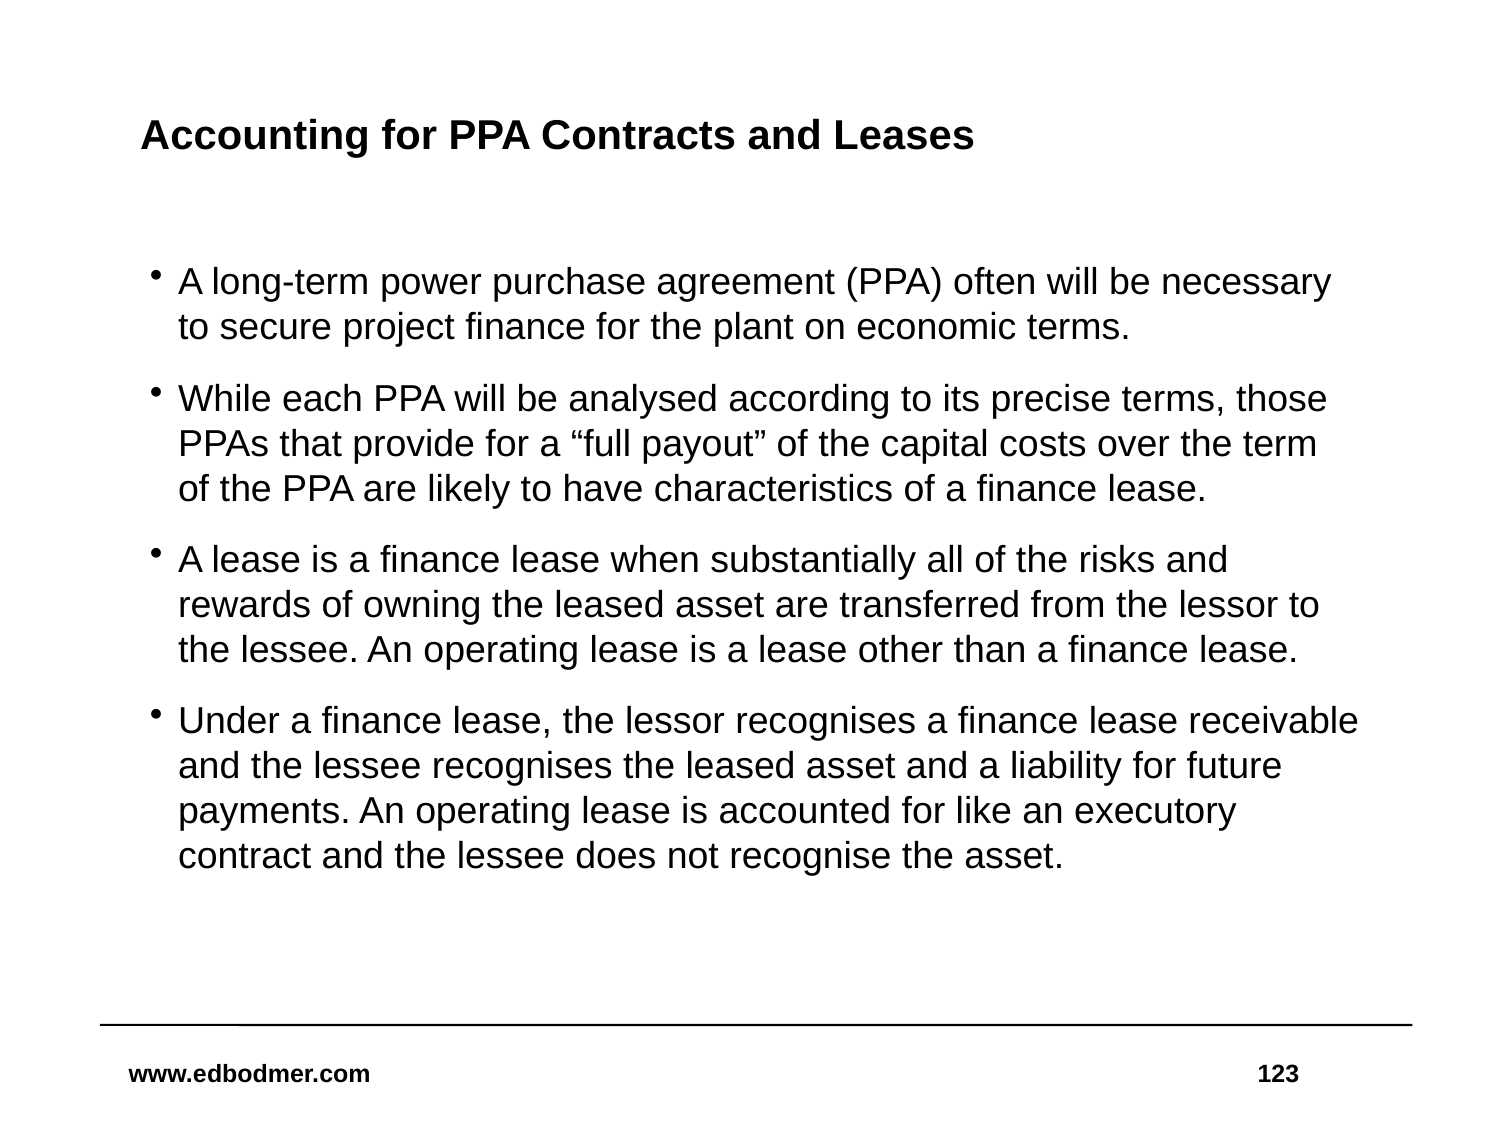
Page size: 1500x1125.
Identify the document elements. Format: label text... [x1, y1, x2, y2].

title Accounting for PPA Contracts and Leases [125, 99, 1288, 225]
list A long-term power purchase agreement (PPA) often will be necessary to secure project finance for the plant on economic terms. While each PPA will be analysed according to its precise terms, those PPAs that provide for a “full payout” of the capital costs over the term of the PPA are likely to have characteristics of a finance lease. A lease is a finance lease when substantially all of the risks and rewards of owning the leased asset are transferred from the lessor to the lessee. An operating lease is a lease other than a finance lease. Under a finance lease, the lessor recognises a finance lease receivable and the lessee recognises the leased asset and a liability for future payments. An operating lease is accounted for like an executory contract and the lessee does not recognise the asset. [125, 249, 1375, 1000]
